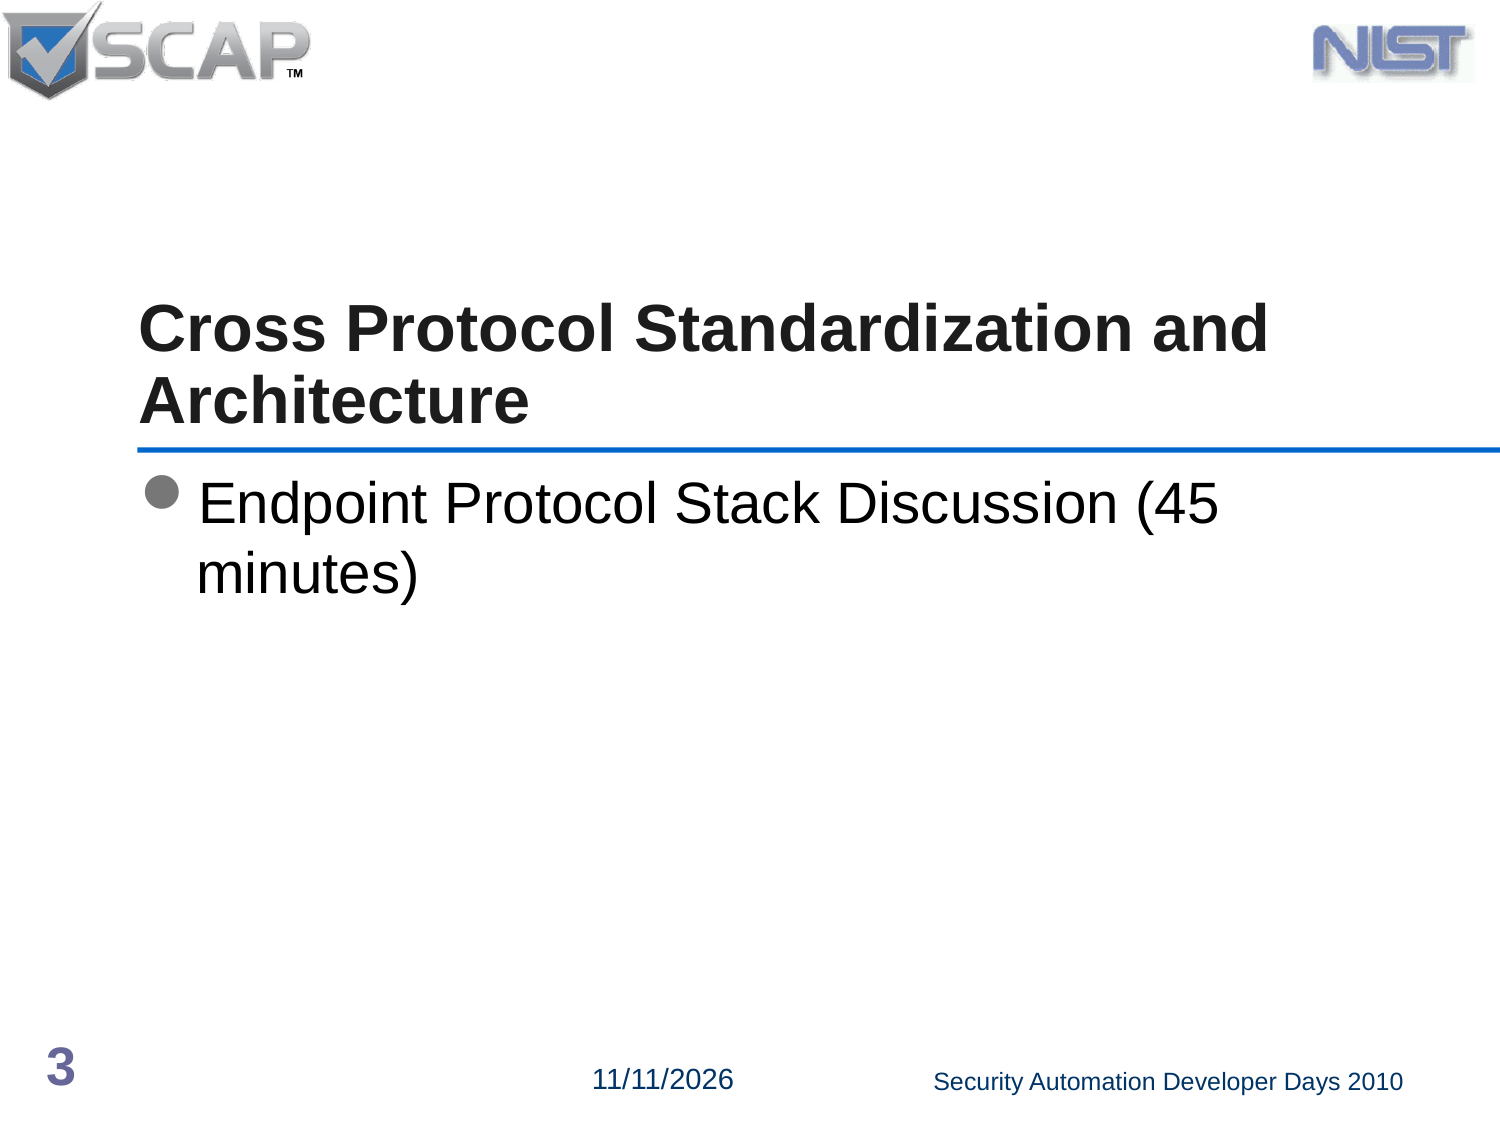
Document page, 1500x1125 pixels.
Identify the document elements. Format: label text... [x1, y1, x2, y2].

list Endpoint Protocol Stack Discussion (45 minutes) [124, 449, 1388, 976]
slide_number 3 [13, 1023, 111, 1105]
picture [0, 0, 313, 103]
picture [1312, 24, 1475, 83]
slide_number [399, 1024, 750, 1104]
footer Security Automation Developer Days 2010 [912, 1024, 1426, 1104]
title Cross Protocol Standardization and Architecture [122, 222, 1399, 447]
